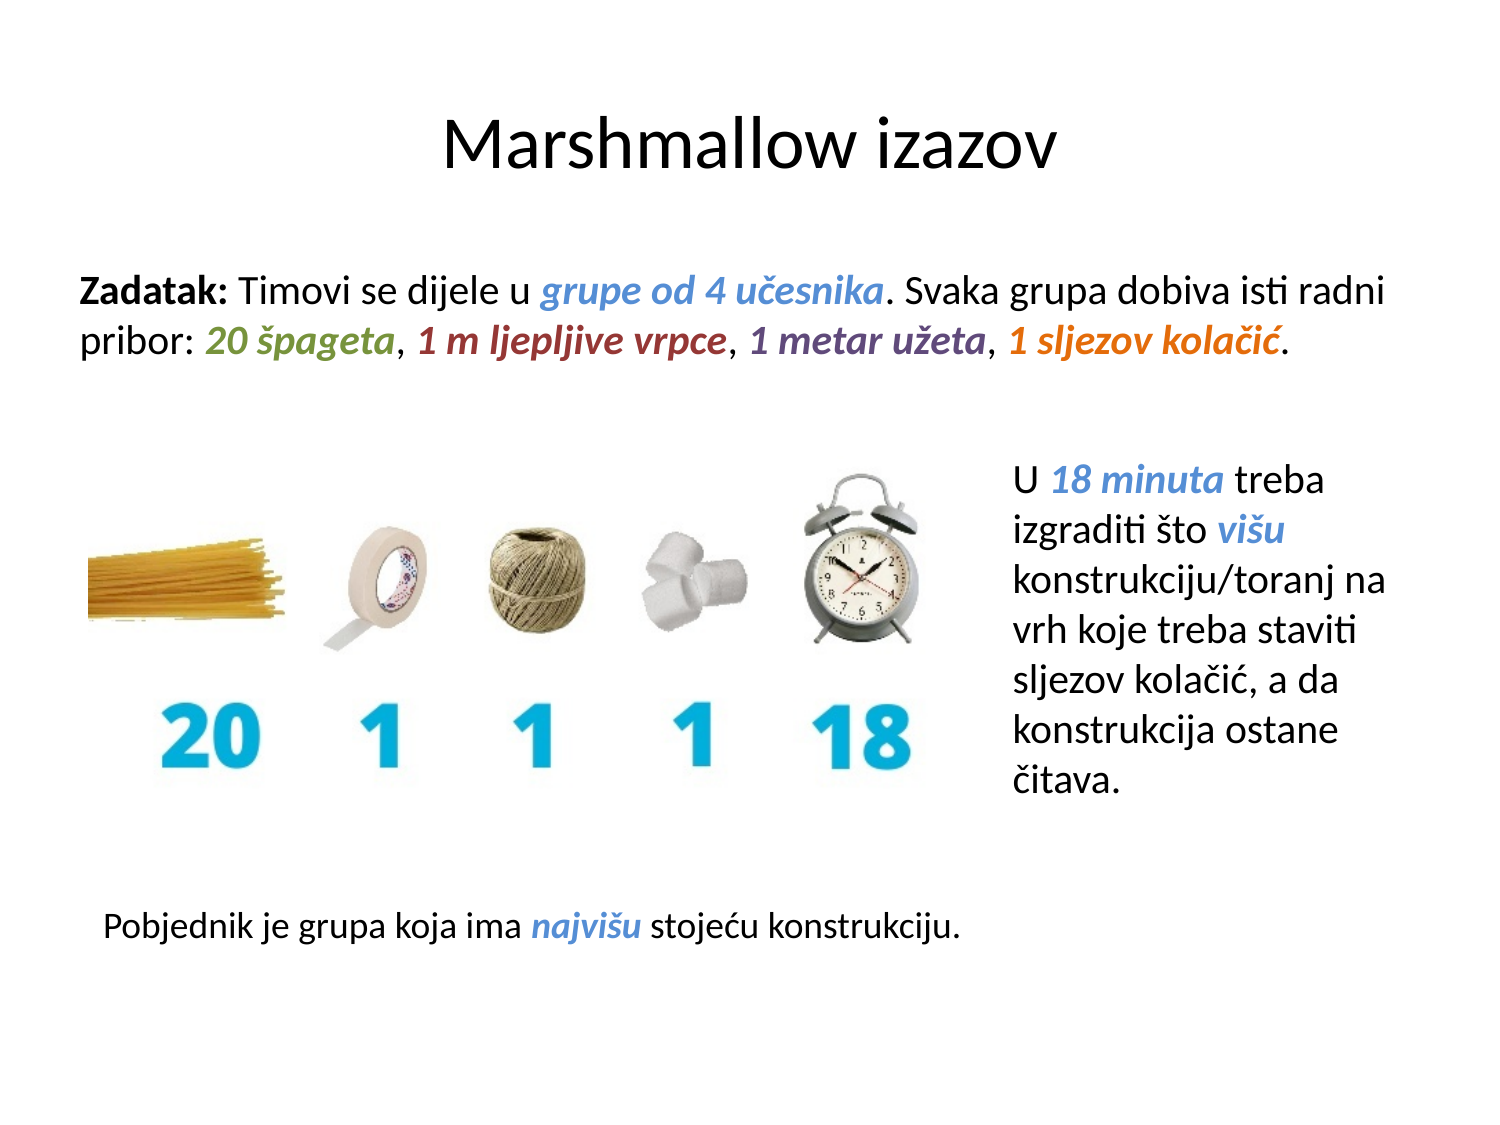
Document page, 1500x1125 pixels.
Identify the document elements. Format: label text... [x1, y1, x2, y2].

text_box U 18 minuta treba izgraditi što višu konstrukciju/toranj na vrh koje treba staviti sljezov kolačić, a da konstrukcija ostane čitava. [998, 444, 1436, 860]
text_box Pobjednik je grupa koja ima najvišu stojeću konstrukciju. [88, 893, 1046, 998]
title Marshmallow izazov [75, 45, 1425, 233]
text_box Zadatak: Timovi se dijele u grupe od 4 učesnika. Svaka grupa dobiva isti radni pribor: 20 špageta, 1 m ljepljive vrpce, 1 metar užeta, 1 sljezov kolačić. [64, 255, 1447, 416]
picture [88, 455, 967, 805]
